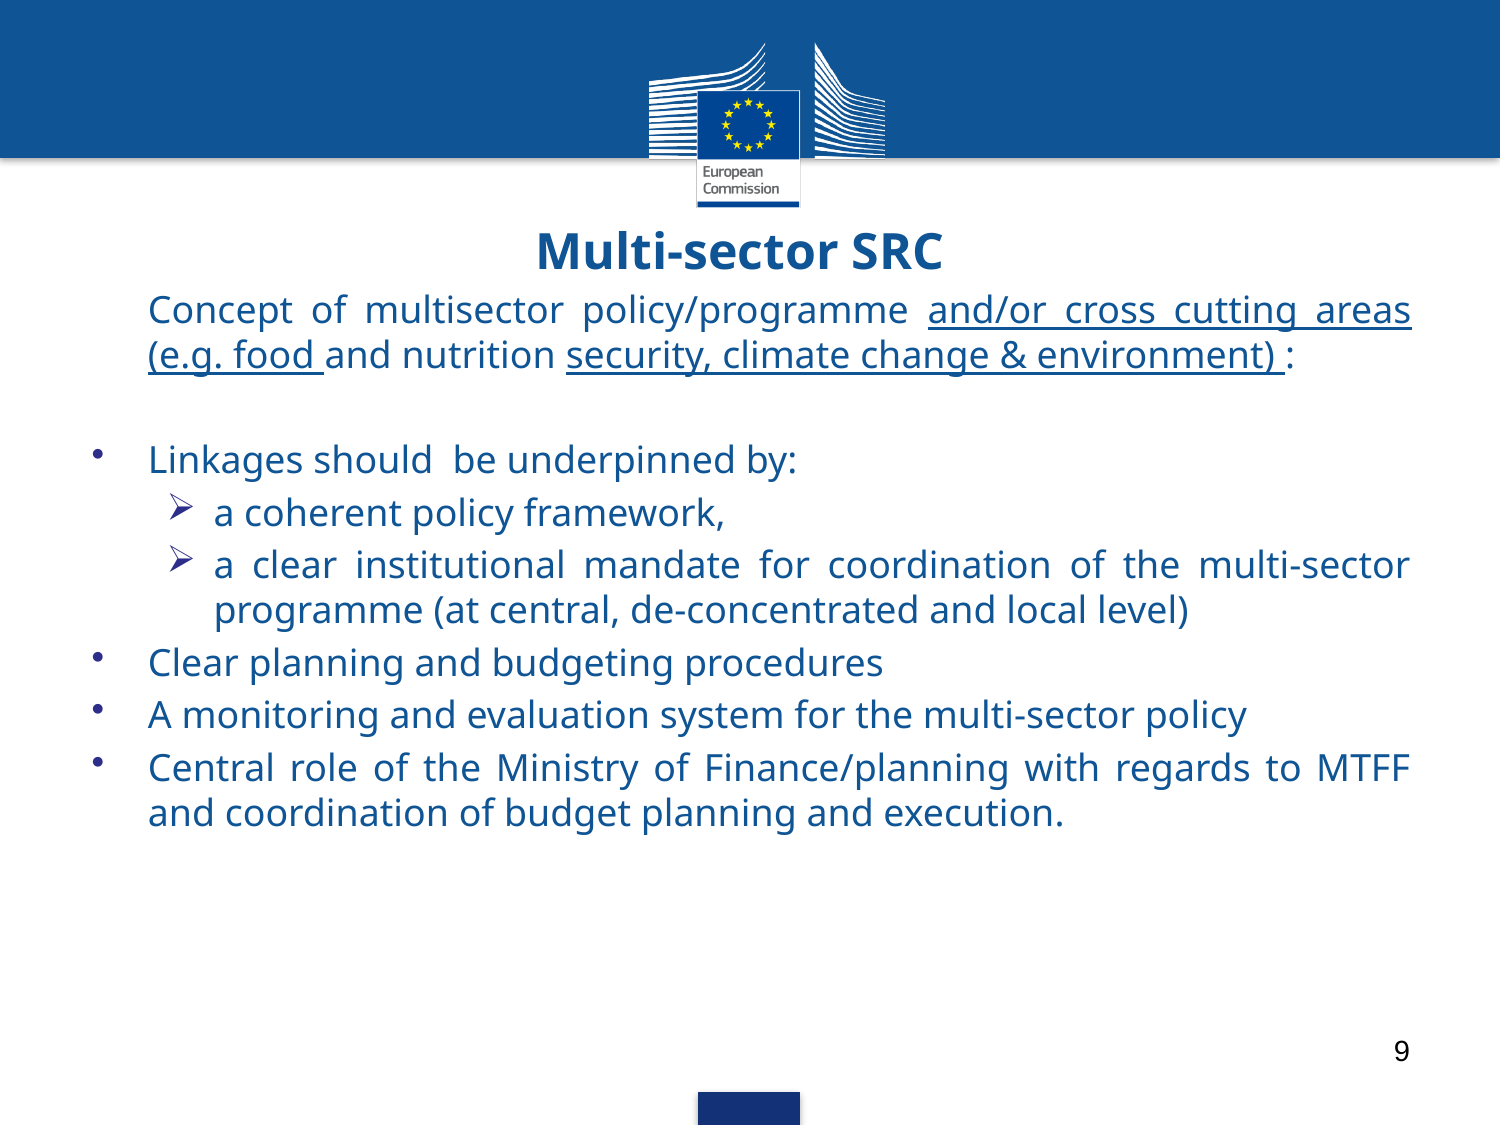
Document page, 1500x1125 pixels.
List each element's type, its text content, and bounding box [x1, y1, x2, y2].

picture [649, 42, 885, 208]
slide_number 9 [1074, 1024, 1425, 1103]
list Concept of multisector policy/programme and/or cross cutting areas (e.g. food and nutrition security, climate change & environment) : Linkages should be underpinned by: a coherent policy framework, a clear institutional mandate for coordination of the multi-sector programme (at central, de-concentrated and local level) Clear planning and budgeting procedures A monitoring and evaluation system for the multi-sector policy Central role of the Ministry of Finance/planning with regards to MTFF and coordination of budget planning and execution. [76, 278, 1427, 1047]
title Multi-sector SRC [64, 208, 1415, 291]
